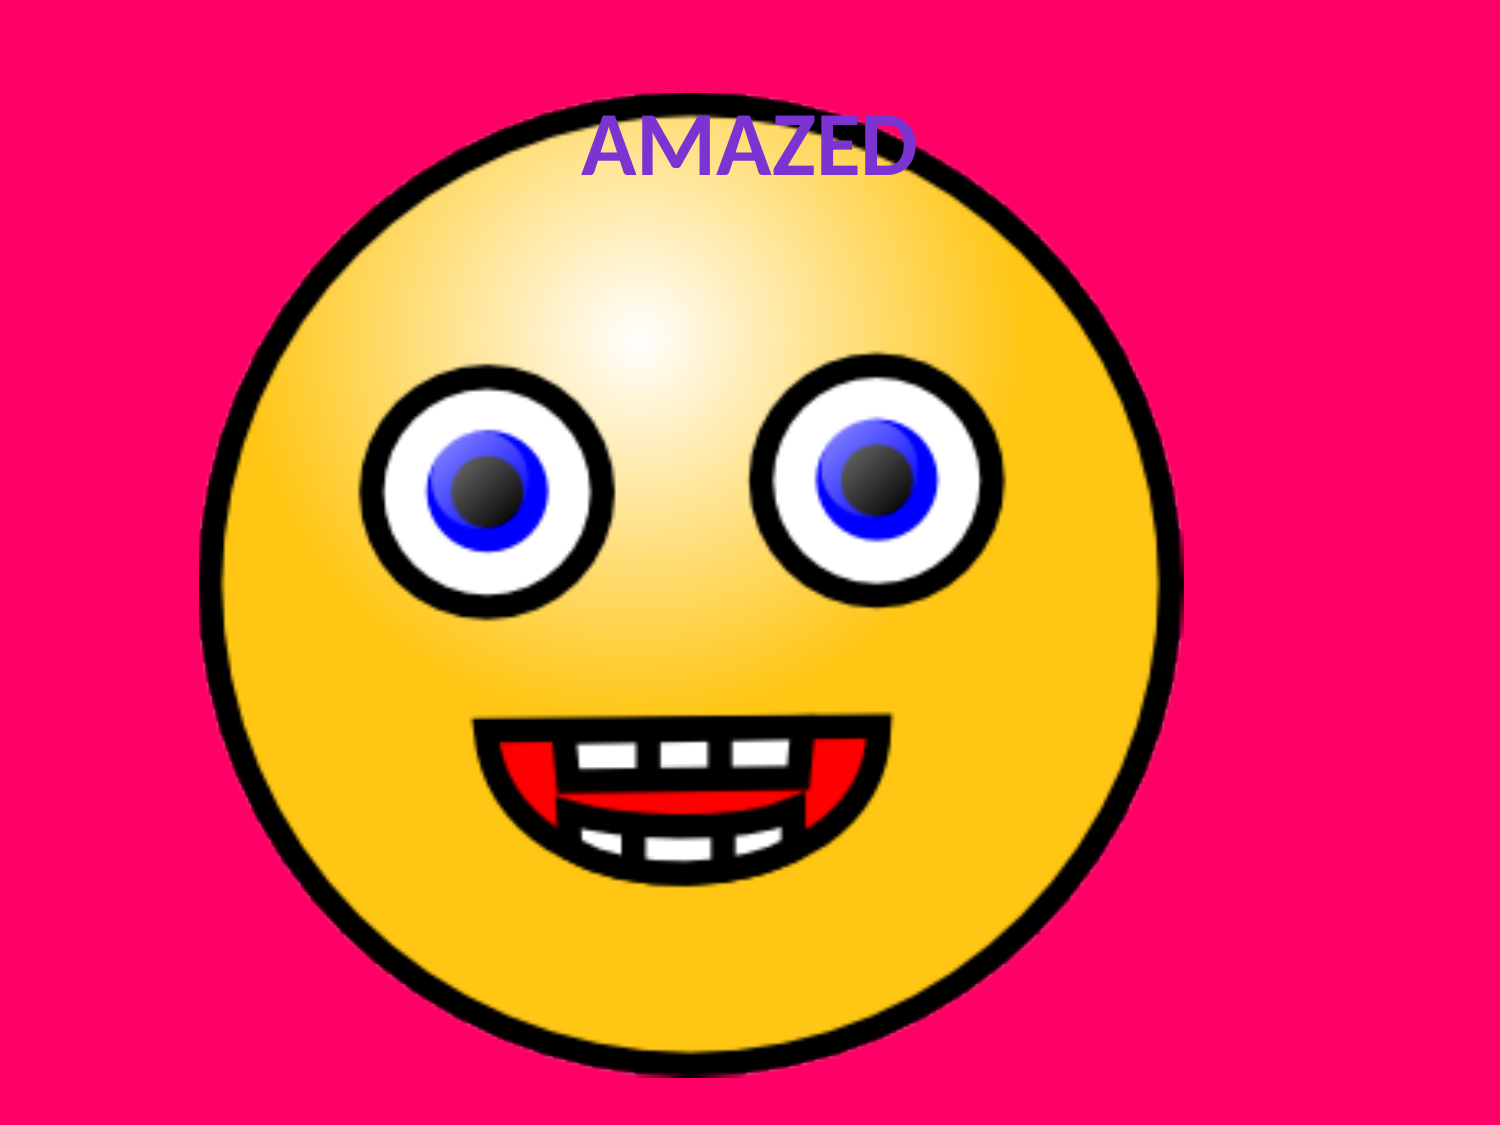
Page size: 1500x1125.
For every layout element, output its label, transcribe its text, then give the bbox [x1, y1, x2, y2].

picture [198, 93, 1184, 1079]
title Amazed [75, 45, 1425, 233]
